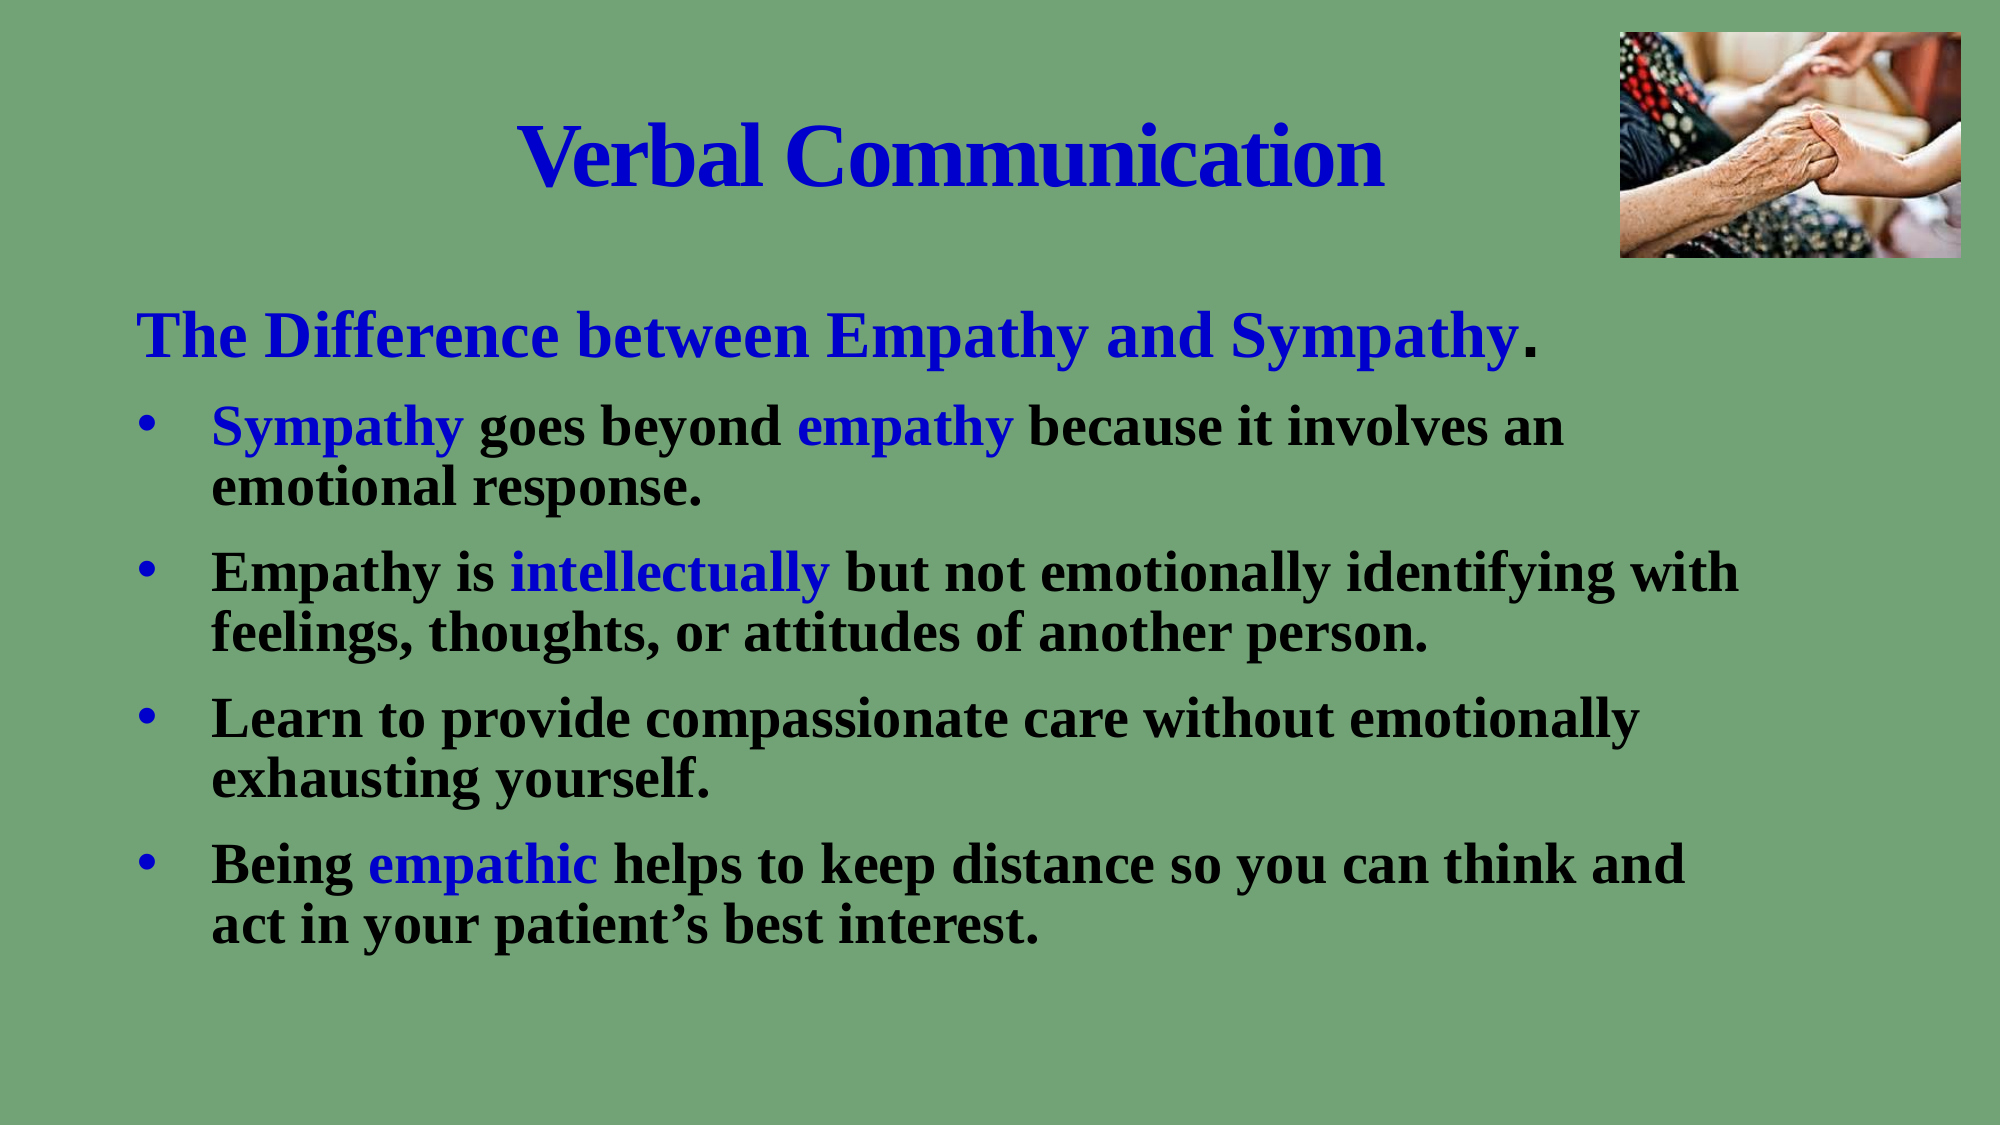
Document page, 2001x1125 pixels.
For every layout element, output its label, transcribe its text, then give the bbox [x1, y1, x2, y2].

subtitle The Difference between Empathy and Sympathy. Sympathy goes beyond empathy because it involves an emotional response. Empathy is intellectually but not emotionally identifying with feelings, thoughts, or attitudes of another person. Learn to provide compassionate care without emotionally exhausting yourself. Being empathic helps to keep distance so you can think and act in your patient’s best interest. [121, 295, 1771, 1057]
title Verbal Communication [227, 76, 1620, 212]
picture [1620, 32, 1961, 258]
